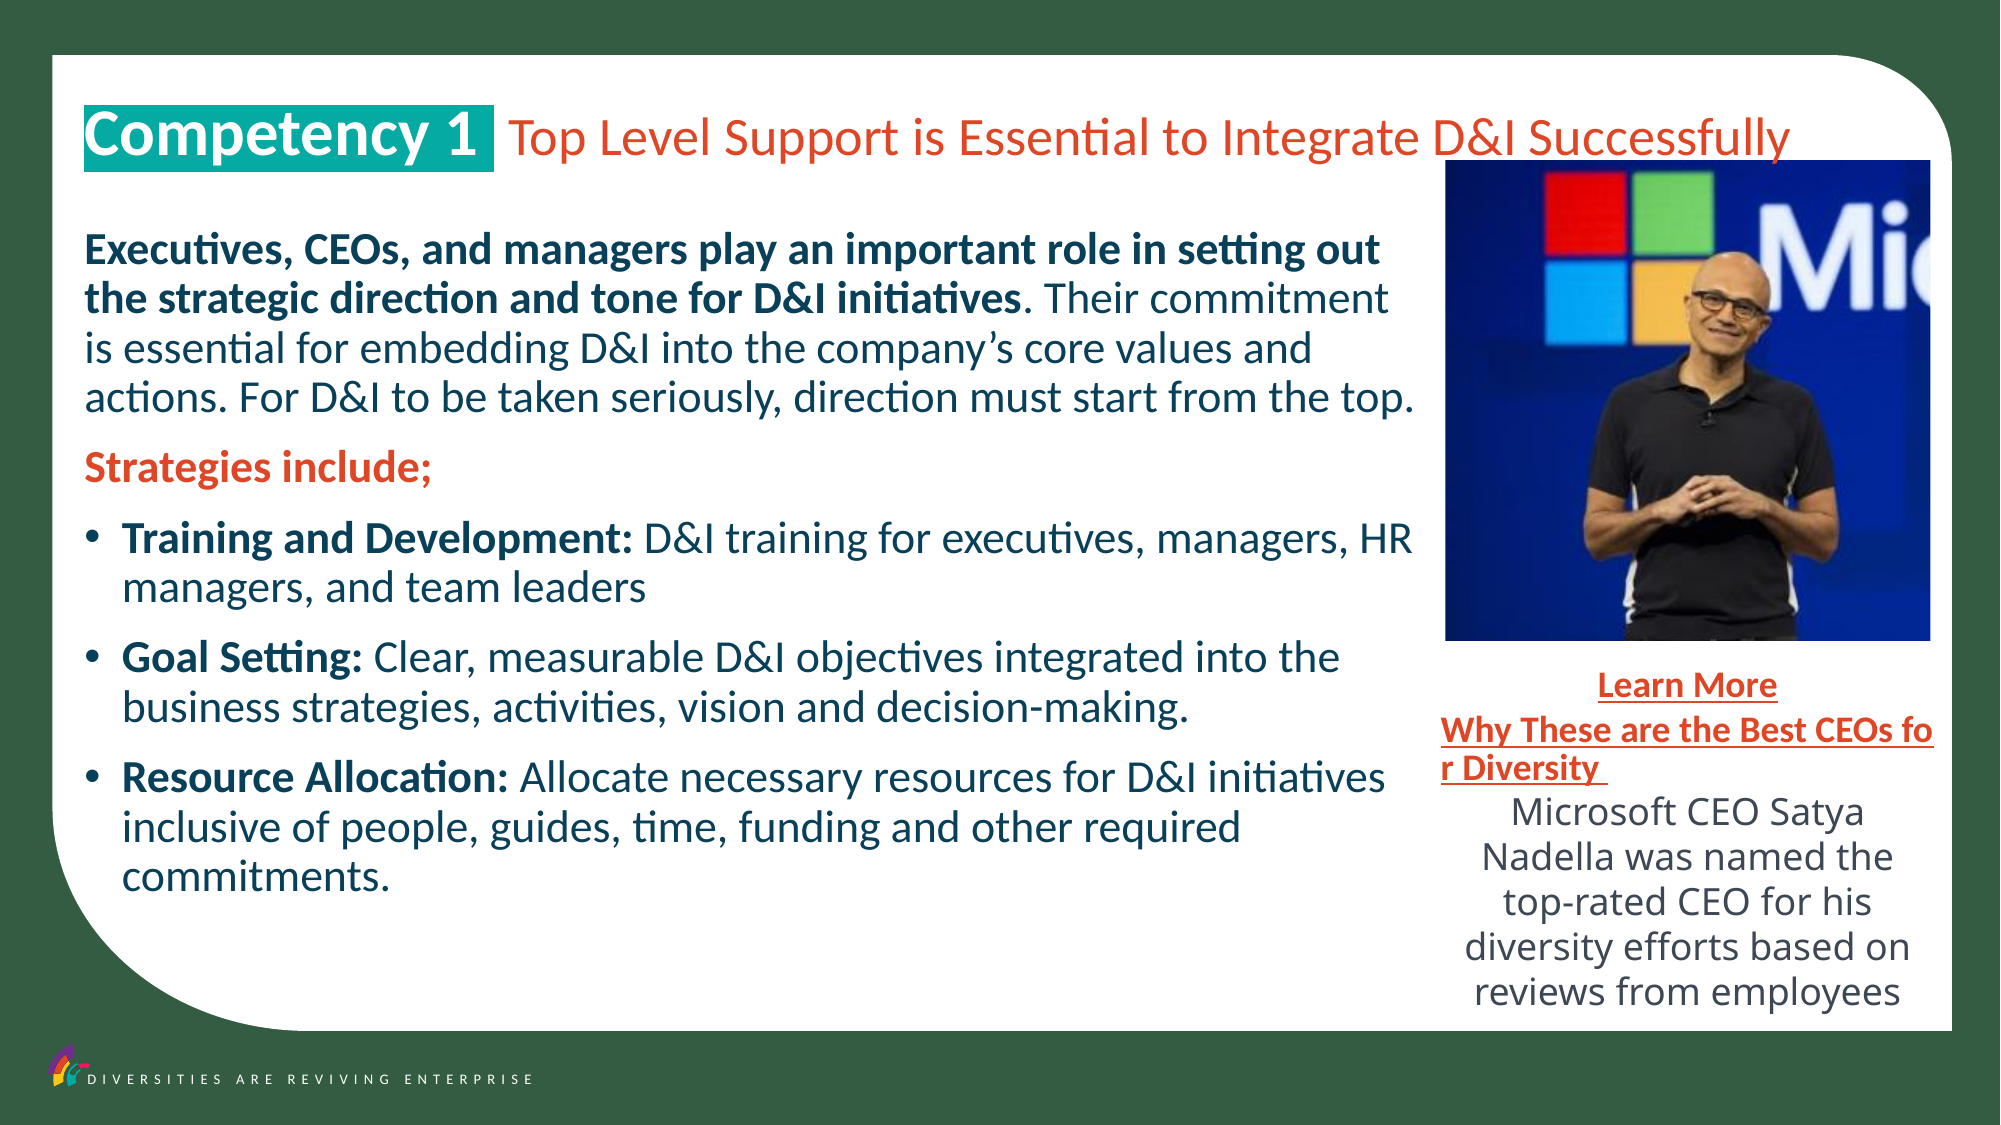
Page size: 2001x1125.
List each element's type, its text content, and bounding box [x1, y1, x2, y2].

text_box Learn More Why These are the Best CEOs for Diversity Microsoft CEO Satya Nadella was named the top-rated CEO for his diversity efforts based on reviews from employees [1425, 653, 1950, 983]
list Executives, CEOs, and managers play an important role in setting out the strategic direction and tone for D&I initiatives. Their commitment is essential for embedding D&I into the company’s core values and actions. For D&I to be taken seriously, direction must start from the top. Strategies include; Training and Development: D&I training for executives, managers, HR managers, and team leaders Goal Setting: Clear, measurable D&I objectives integrated into the business strategies, activities, vision and decision-making. Resource Allocation: Allocate necessary resources for D&I initiatives inclusive of people, guides, time, funding and other required commitments. [69, 236, 1437, 850]
text_box Competency 1 Top Level Support is Essential to Integrate D&I Successfully [69, 81, 1829, 236]
picture [1445, 160, 1931, 641]
